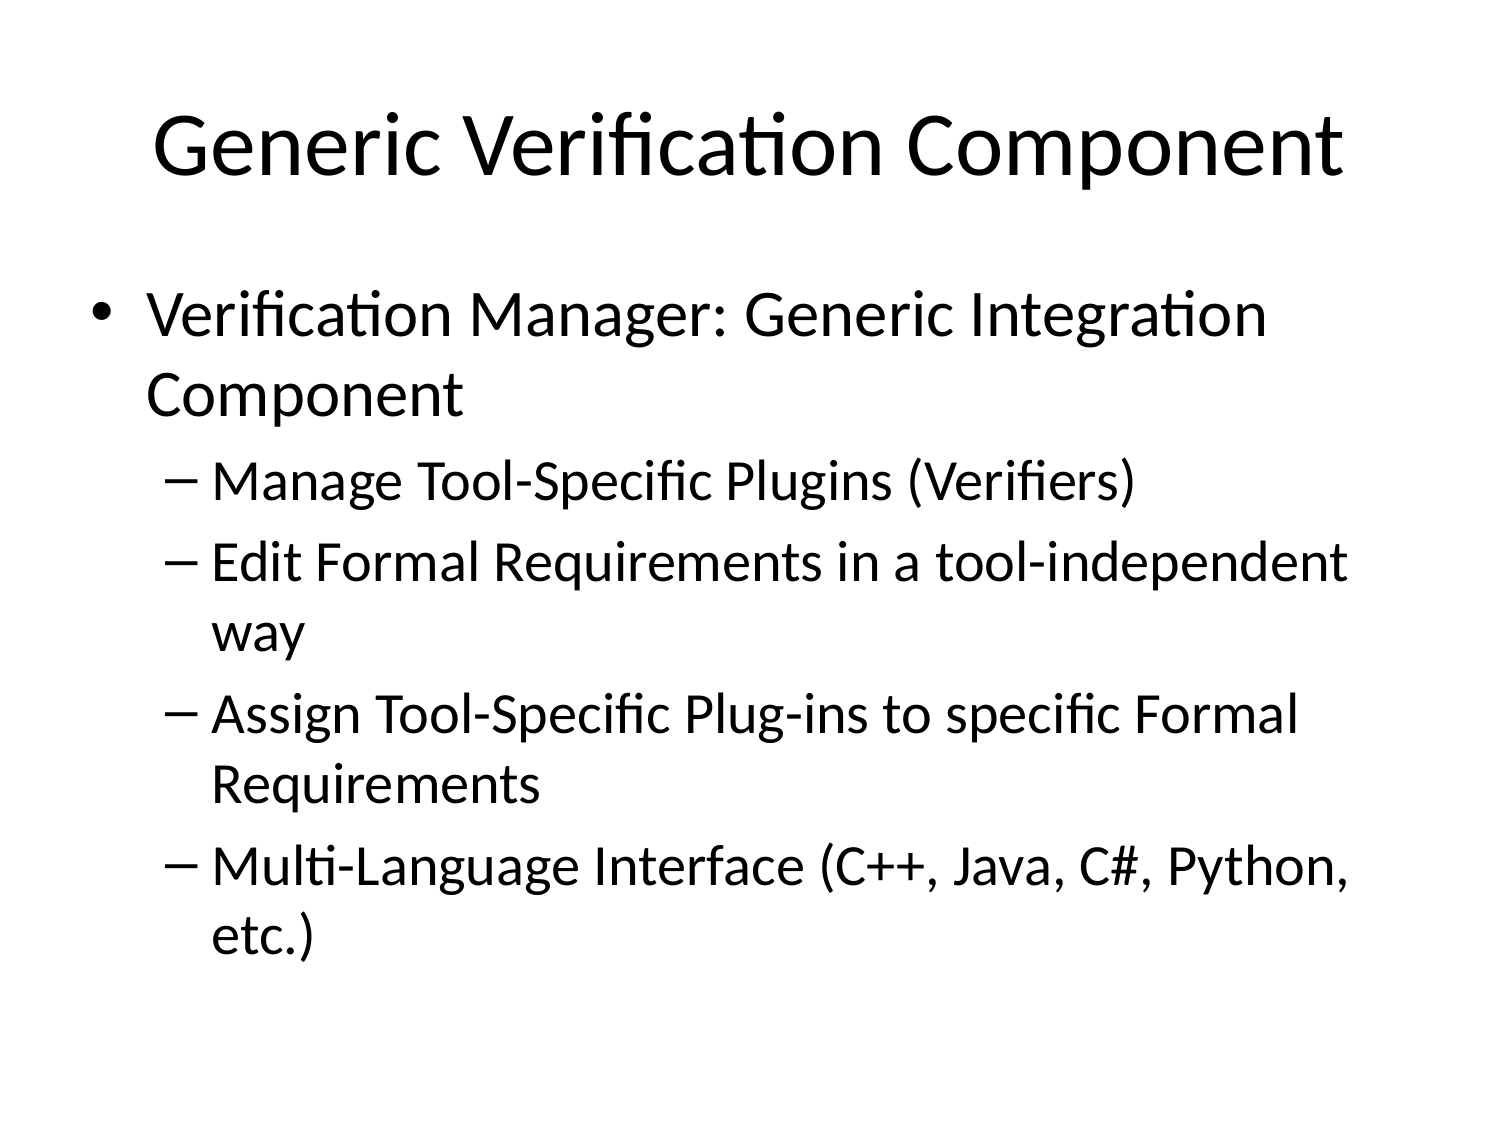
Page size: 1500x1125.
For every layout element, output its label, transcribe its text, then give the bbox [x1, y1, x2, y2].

list Verification Manager: Generic Integration Component Manage Tool-Specific Plugins (Verifiers) Edit Formal Requirements in a tool-independent way Assign Tool-Specific Plug-ins to specific Formal Requirements Multi-Language Interface (C++, Java, C#, Python, etc.) [75, 262, 1425, 1005]
title Generic Verification Component [75, 45, 1425, 233]
